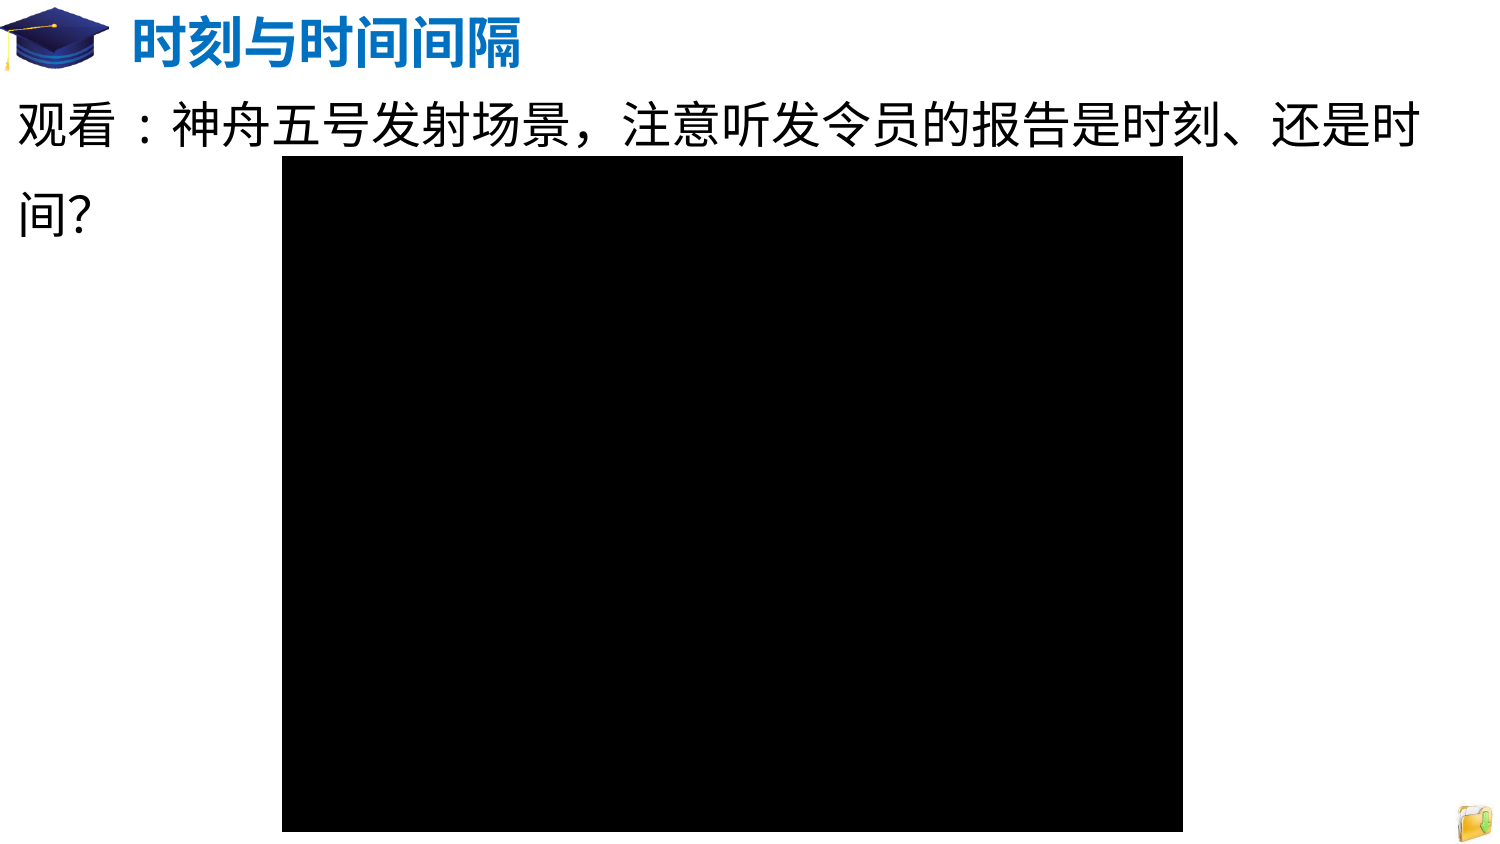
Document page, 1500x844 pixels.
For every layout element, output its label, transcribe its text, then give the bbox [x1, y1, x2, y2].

text_box 观看:神舟五号发射场景，注意听发令员的报告是时刻、还是时间？ [0, 55, 1500, 253]
picture [0, 7, 109, 55]
picture [1446, 803, 1500, 844]
title 时刻与时间间隔 [117, 0, 1442, 55]
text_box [280, 154, 1184, 833]
